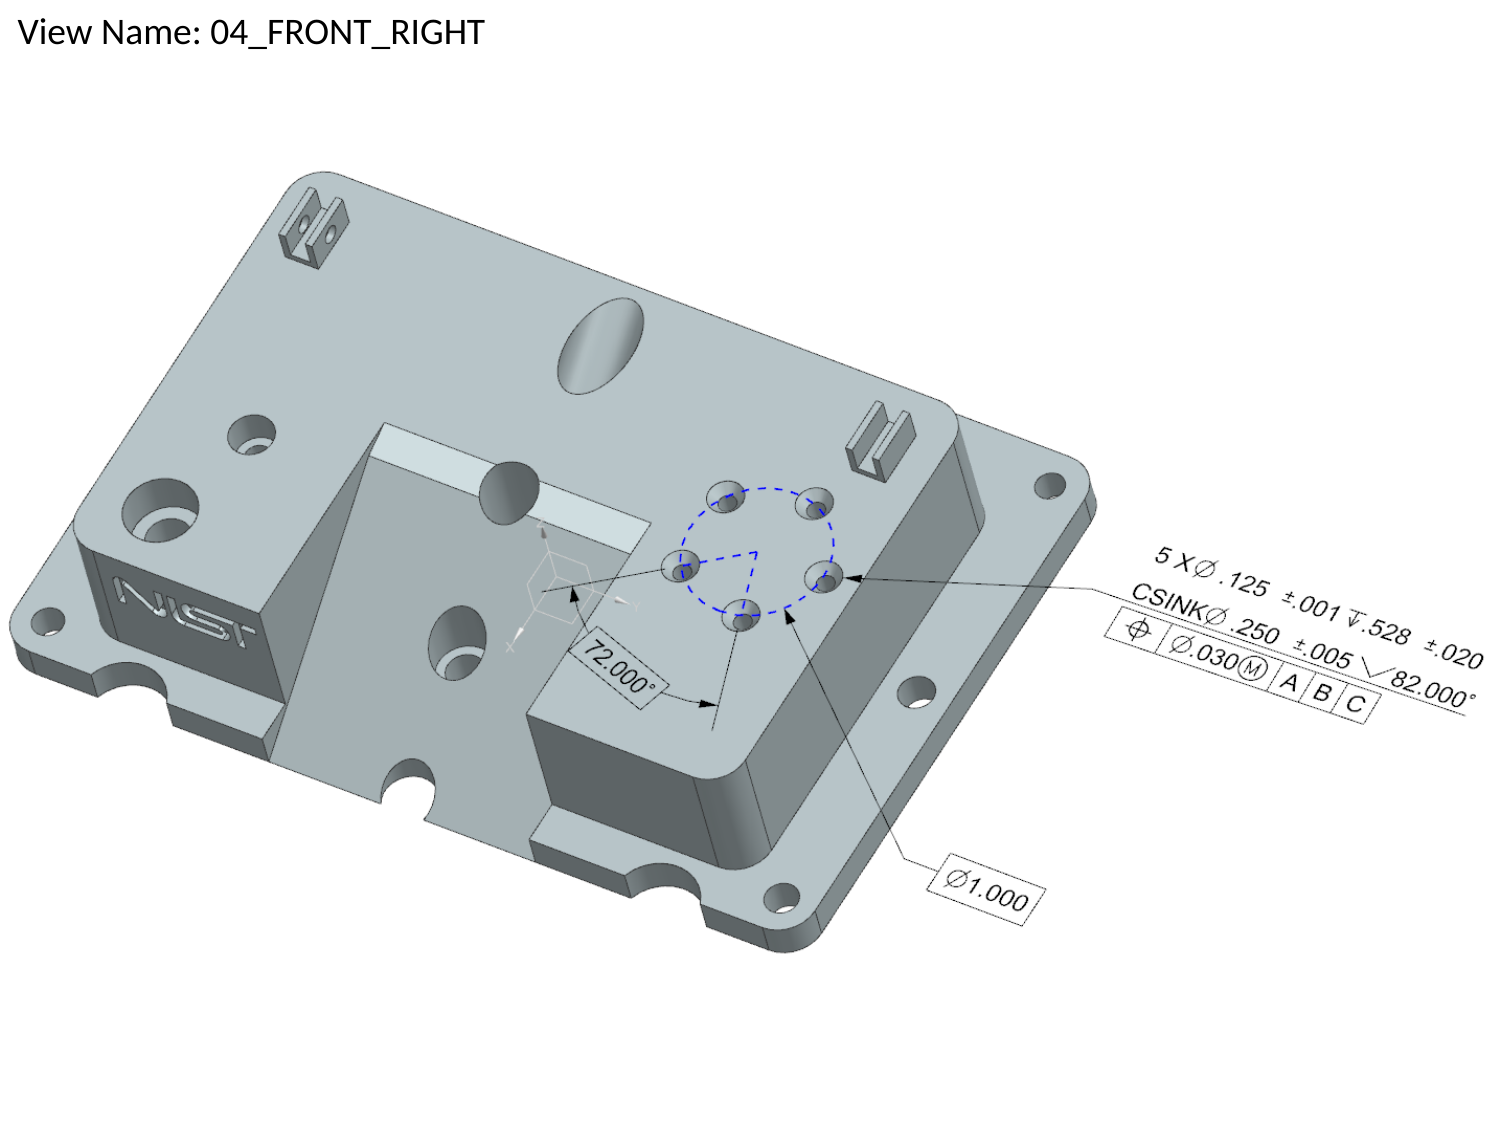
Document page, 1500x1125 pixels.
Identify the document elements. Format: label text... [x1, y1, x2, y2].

picture [0, 158, 1500, 967]
text_box View Name: 04_FRONT_RIGHT [2, 0, 501, 60]
